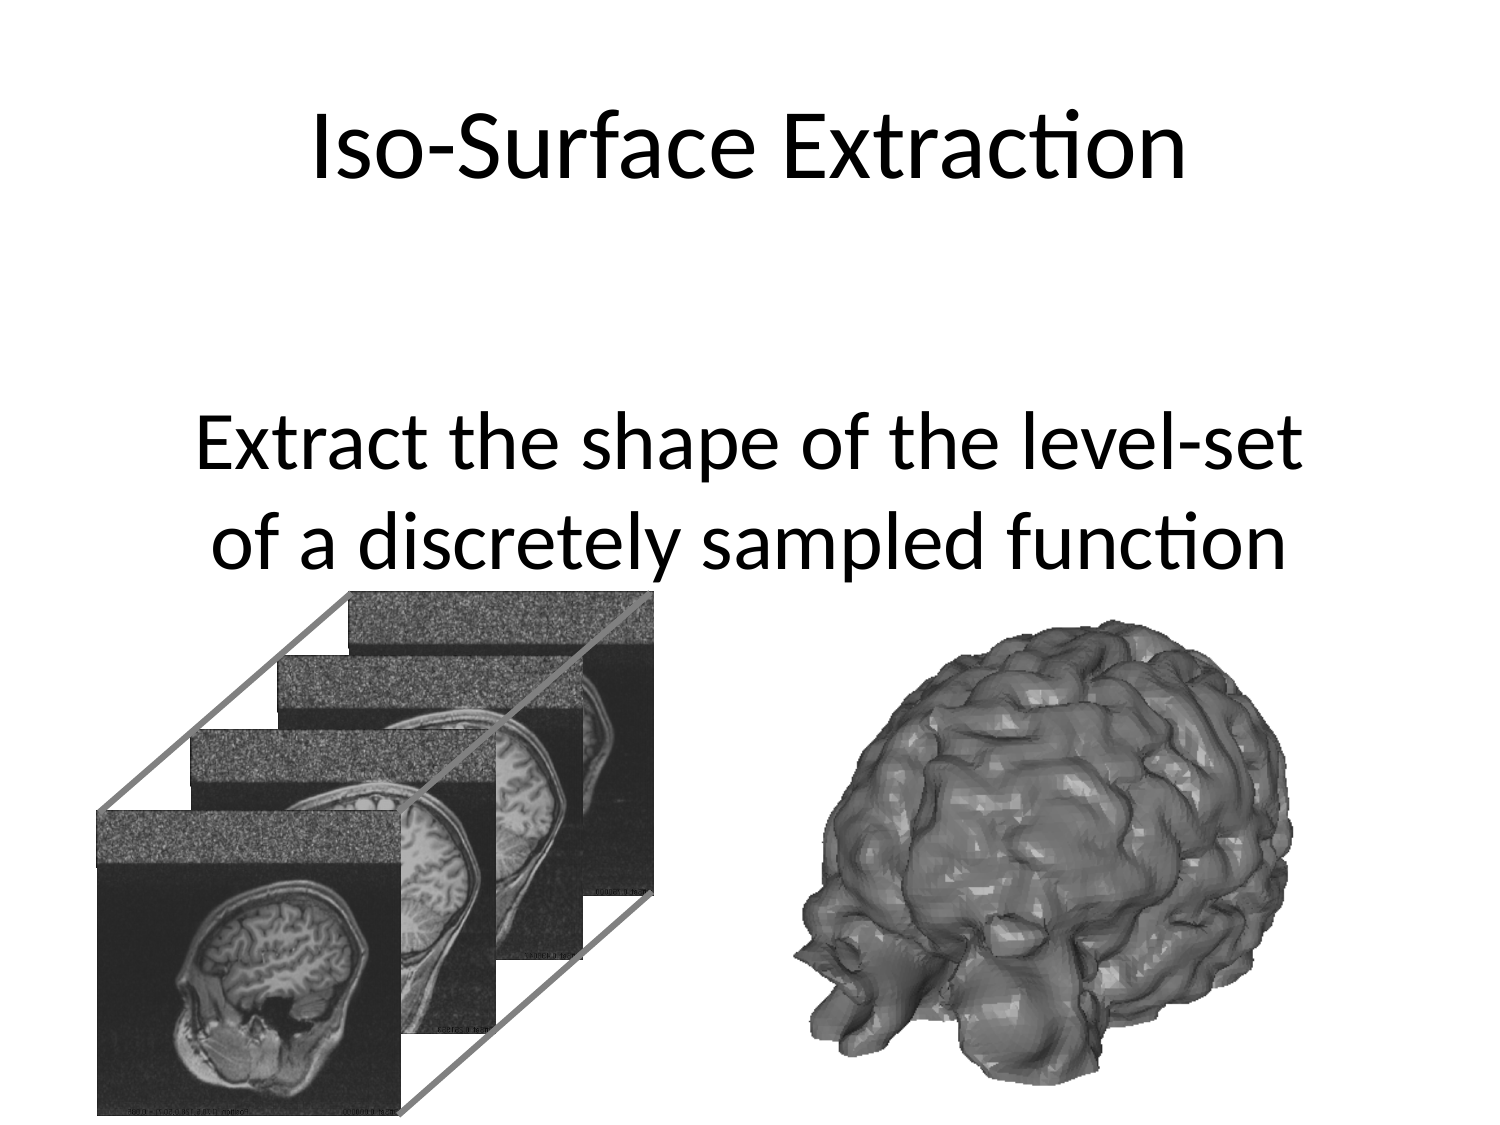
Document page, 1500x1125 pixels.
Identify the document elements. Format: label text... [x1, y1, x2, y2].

title Iso-Surface Extraction [75, 45, 1425, 233]
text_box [398, 592, 651, 813]
list Extract the shape of the level-set of a discretely sampled function [75, 262, 1425, 1005]
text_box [99, 592, 352, 813]
picture [96, 591, 654, 1116]
picture [787, 612, 1314, 1095]
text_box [397, 891, 653, 1116]
